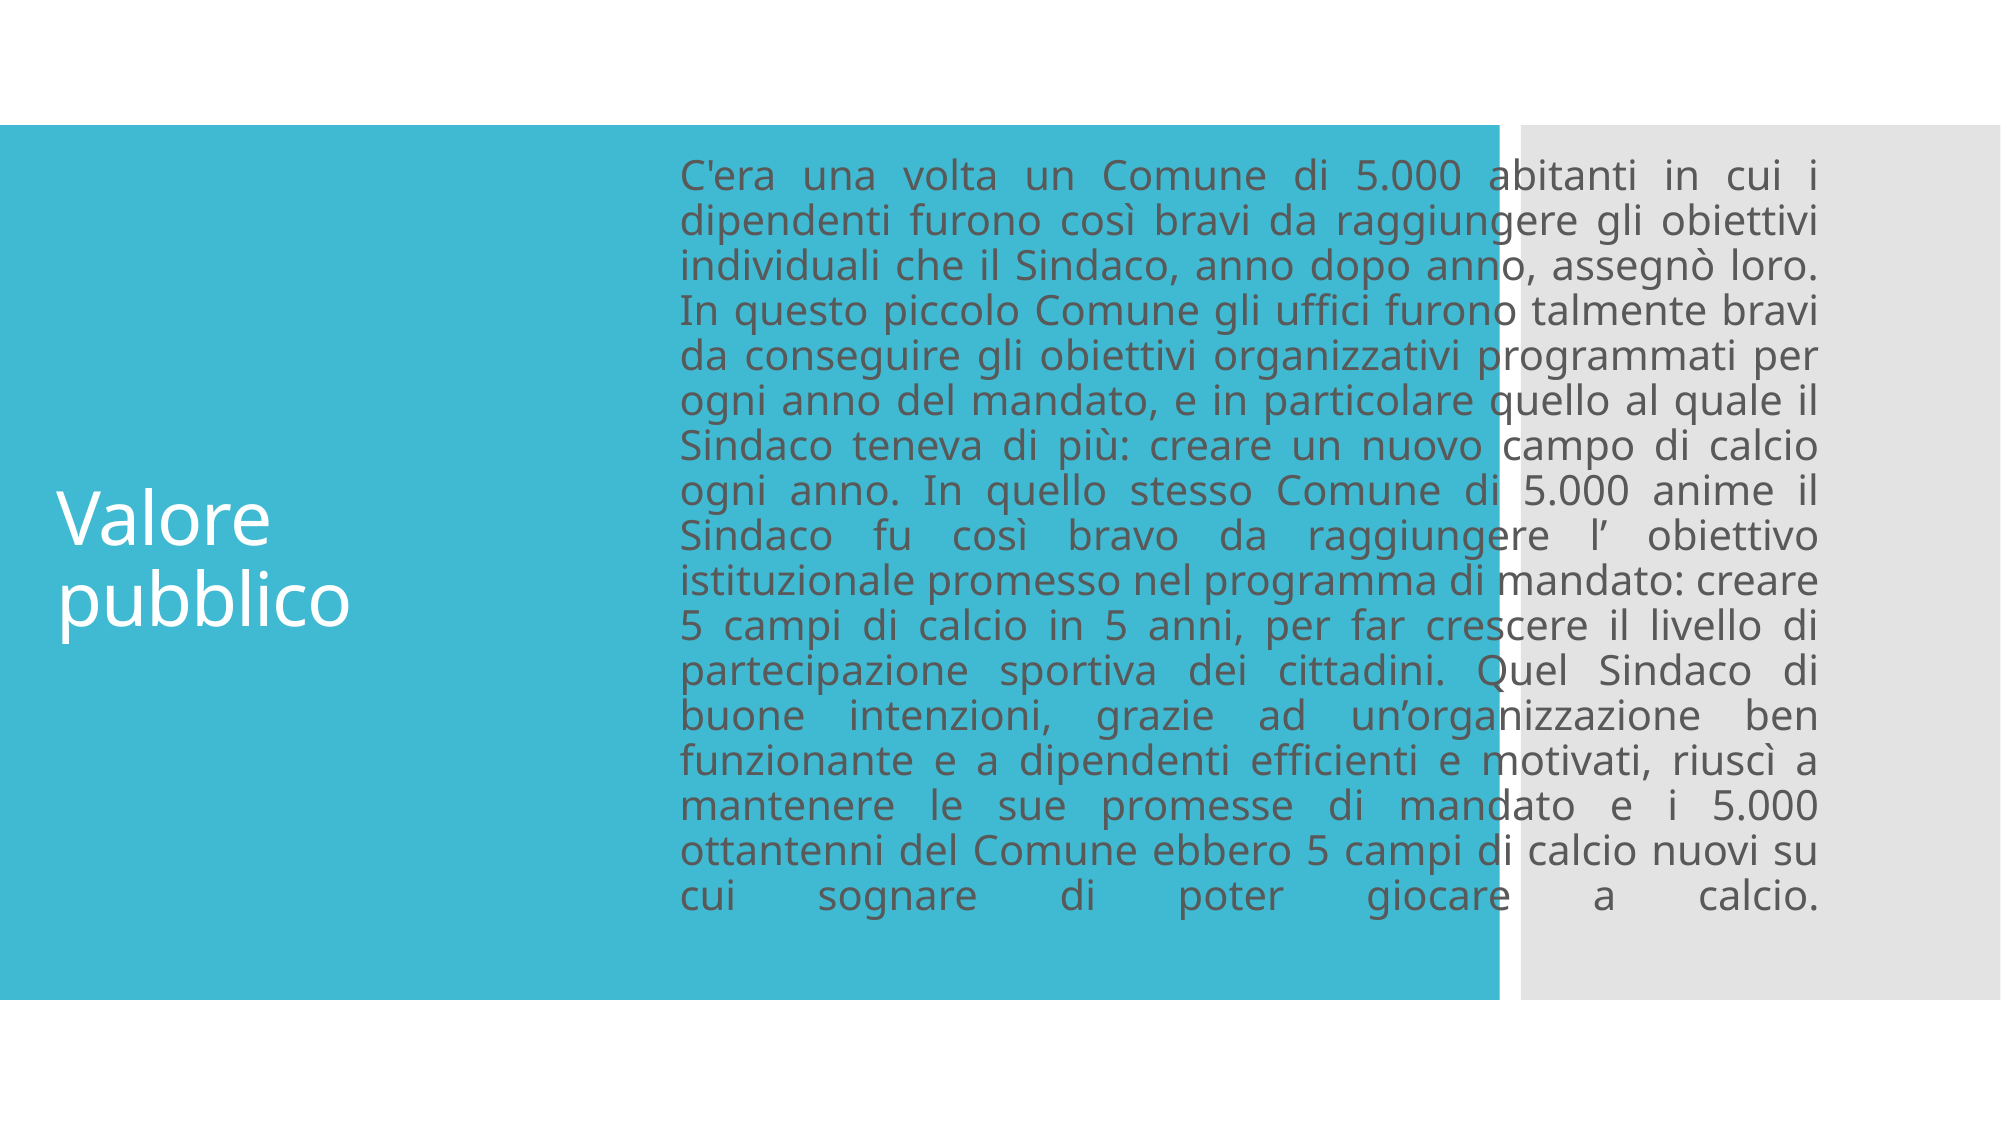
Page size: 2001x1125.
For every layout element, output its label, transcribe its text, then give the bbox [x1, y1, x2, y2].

list C'era una volta un Comune di 5.000 abitanti in cui i dipendenti furono così bravi da raggiungere gli obiettivi individuali che il Sindaco, anno dopo anno, assegnò loro. In questo piccolo Comune gli uffici furono talmente bravi da conseguire gli obiettivi organizzativi programmati per ogni anno del mandato, e in particolare quello al quale il Sindaco teneva di più: creare un nuovo campo di calcio ogni anno. In quello stesso Comune di 5.000 anime il Sindaco fu così bravo da raggiungere l’ obiettivo istituzionale promesso nel programma di mandato: creare 5 campi di calcio in 5 anni, per far crescere il livello di partecipazione sportiva dei cittadini. Quel Sindaco di buone intenzioni, grazie ad un’organizzazione ben funzionante e a dipendenti efficienti e motivati, riuscì a mantenere le sue promesse di mandato e i 5.000 ottantenni del Comune ebbero 5 campi di calcio nuovi su cui sognare di poter giocare a calcio. [634, 141, 1835, 982]
title Valore pubblico [41, 184, 525, 939]
